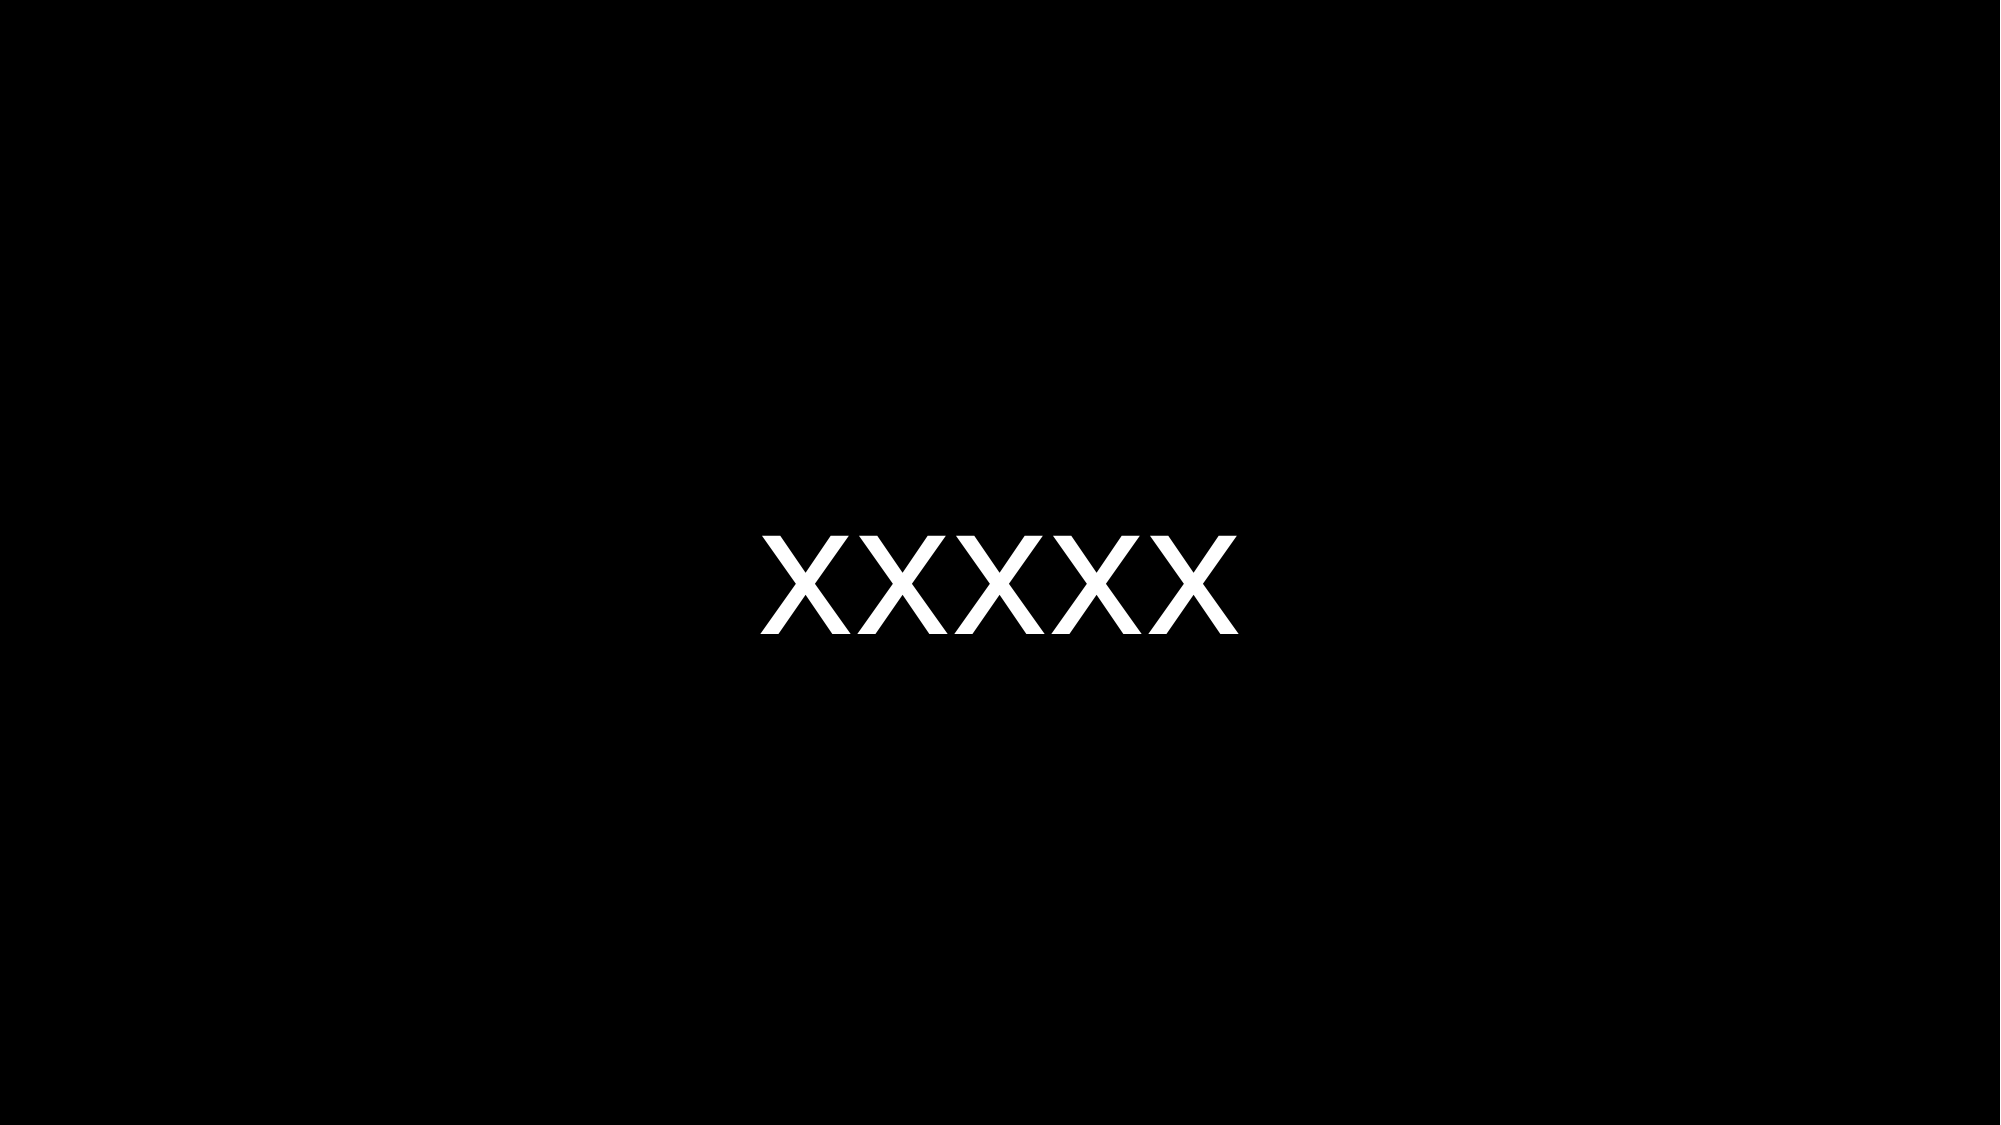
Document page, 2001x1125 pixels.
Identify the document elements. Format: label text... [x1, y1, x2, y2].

text_box xxxxx [480, 443, 1520, 679]
